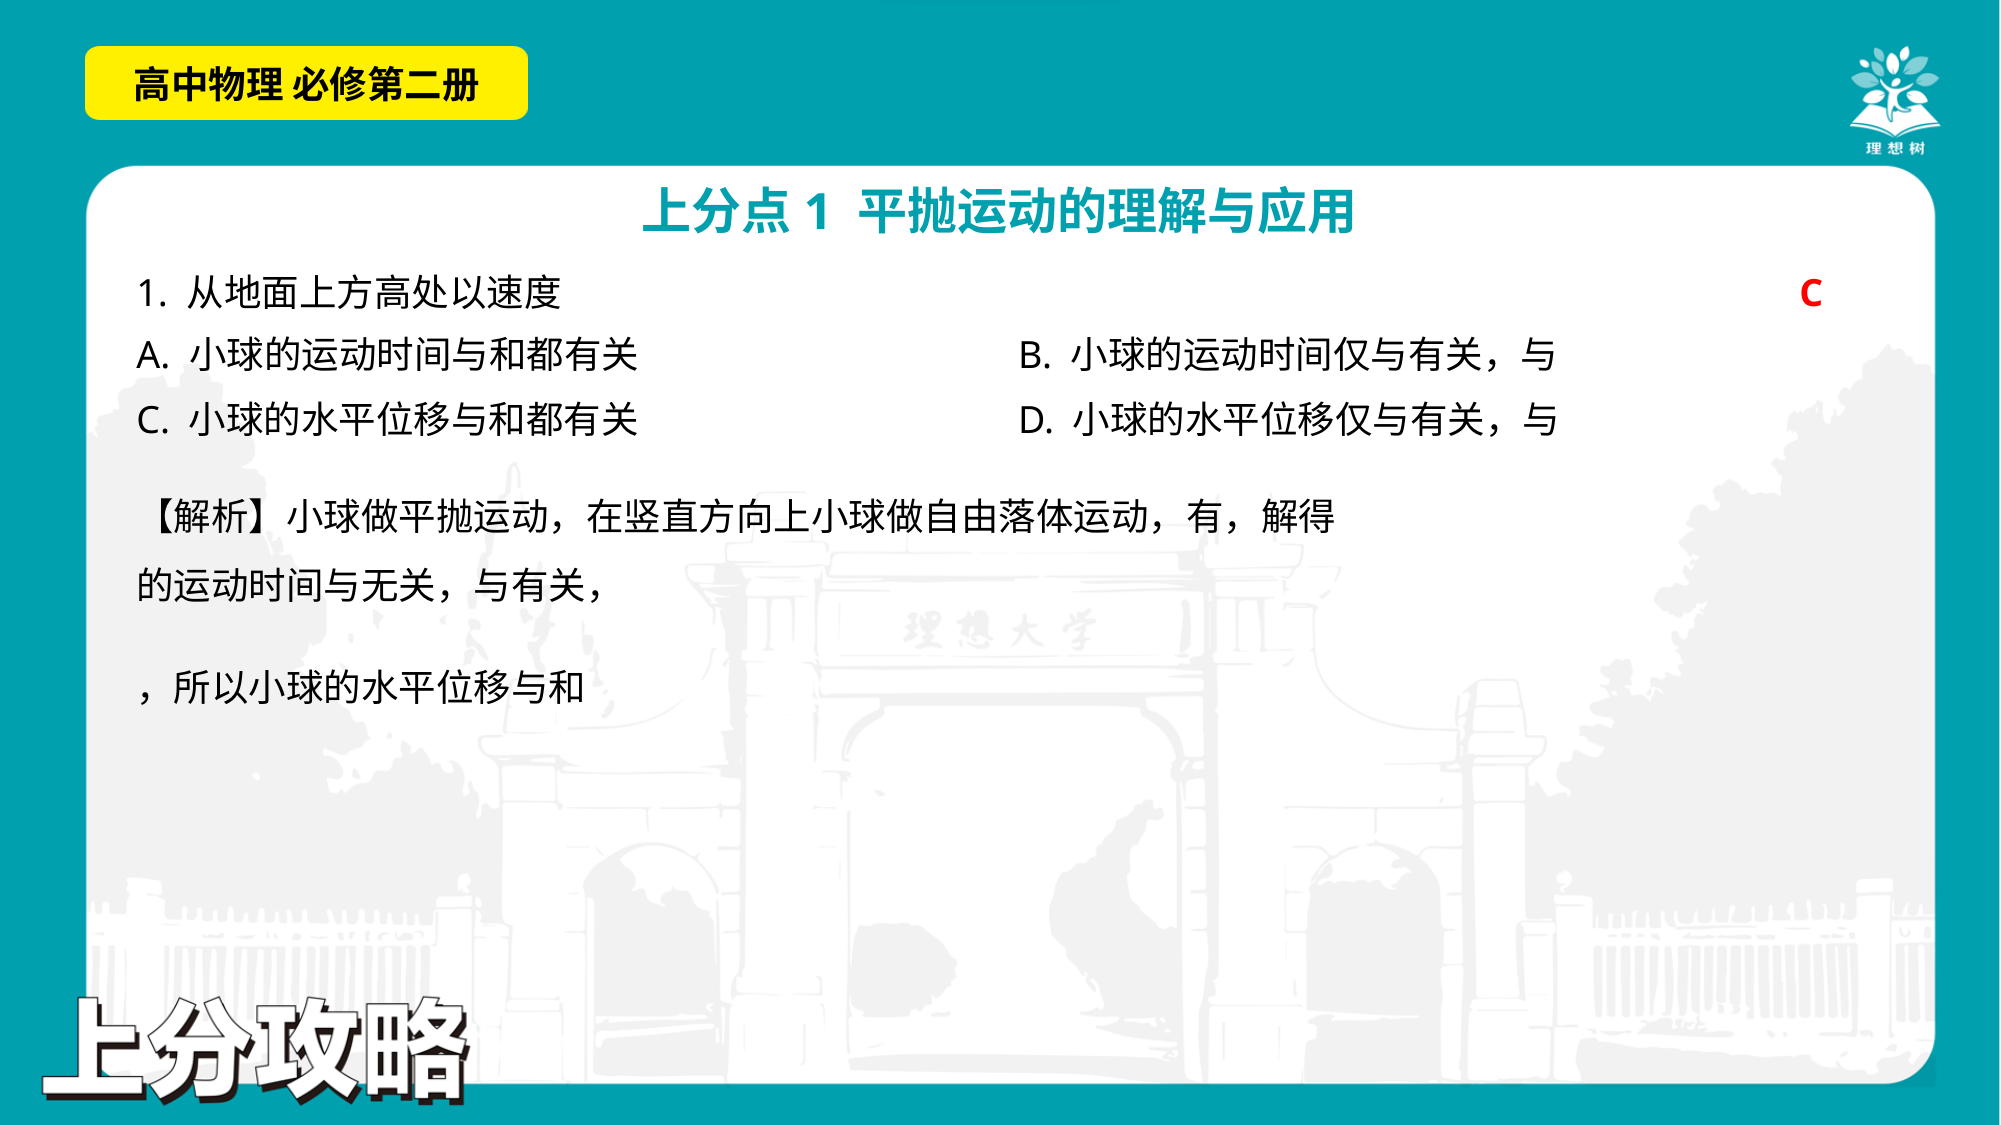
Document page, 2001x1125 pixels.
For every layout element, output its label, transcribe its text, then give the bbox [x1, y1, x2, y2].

picture [0, 0, 2000, 1125]
text_box C [1784, 246, 1839, 307]
